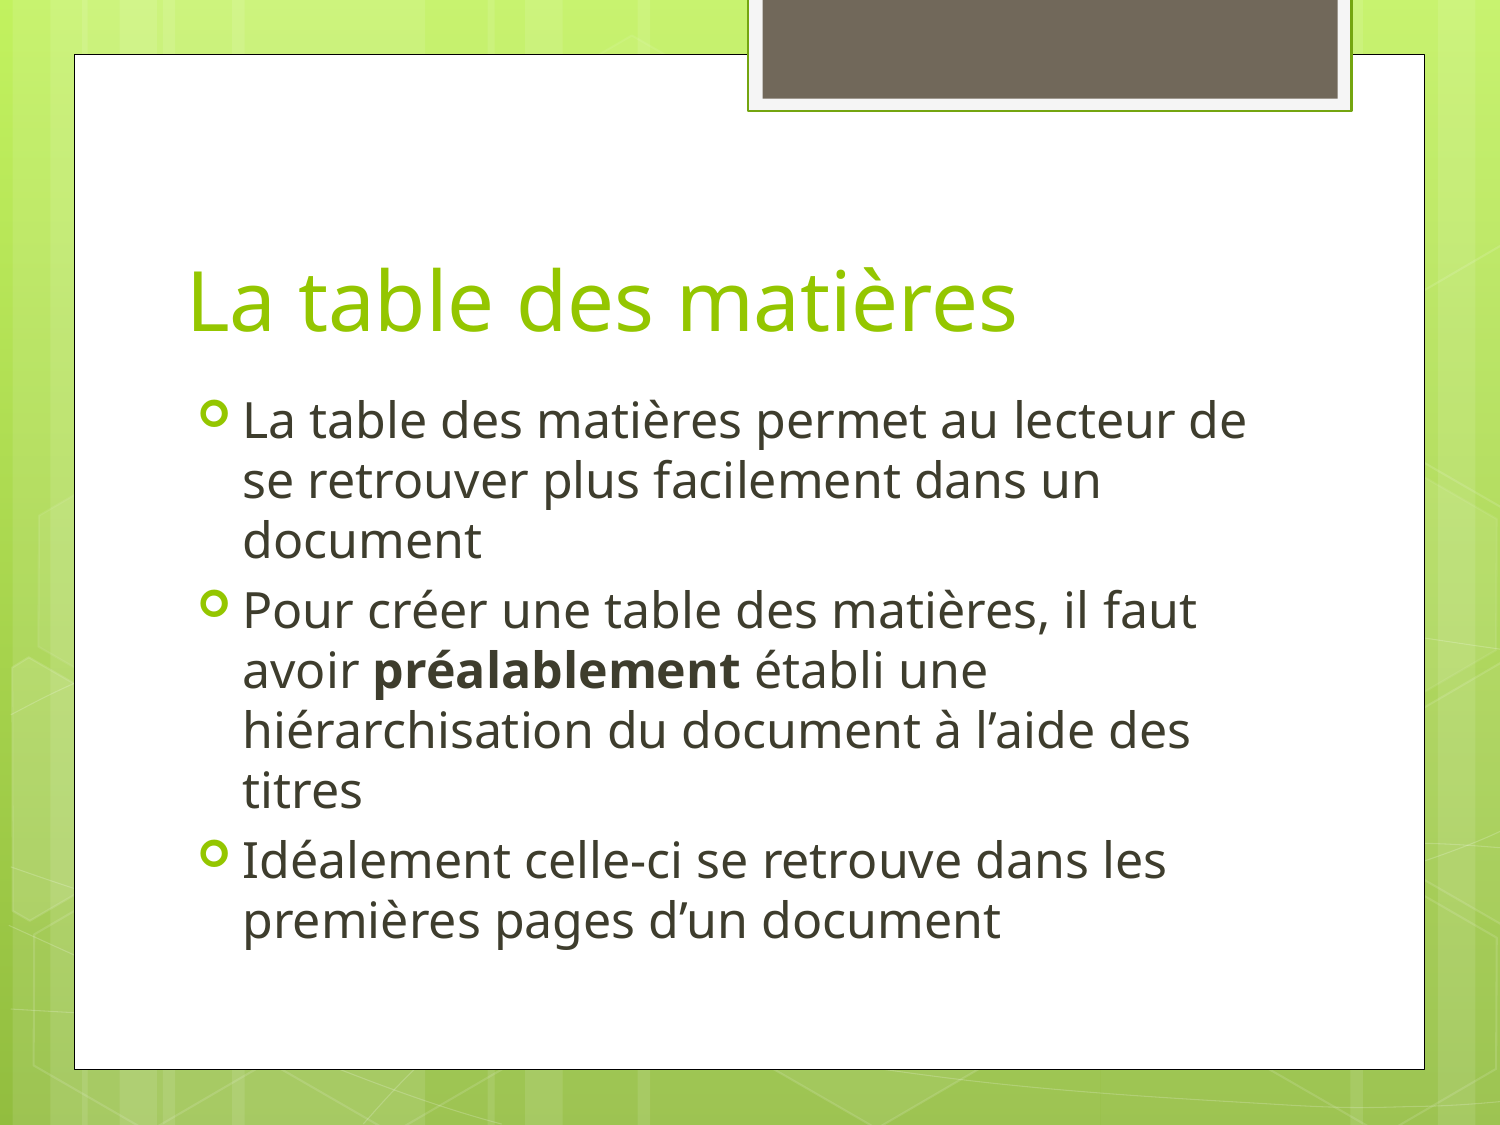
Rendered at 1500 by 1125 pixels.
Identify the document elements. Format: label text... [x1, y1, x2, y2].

title La table des matières [171, 168, 1324, 357]
list La table des matières permet au lecteur de se retrouver plus facilement dans un document Pour créer une table des matières, il faut avoir préalablement établi une hiérarchisation du document à l’aide des titres Idéalement celle-ci se retrouve dans les premières pages d’un document [171, 381, 1283, 957]
